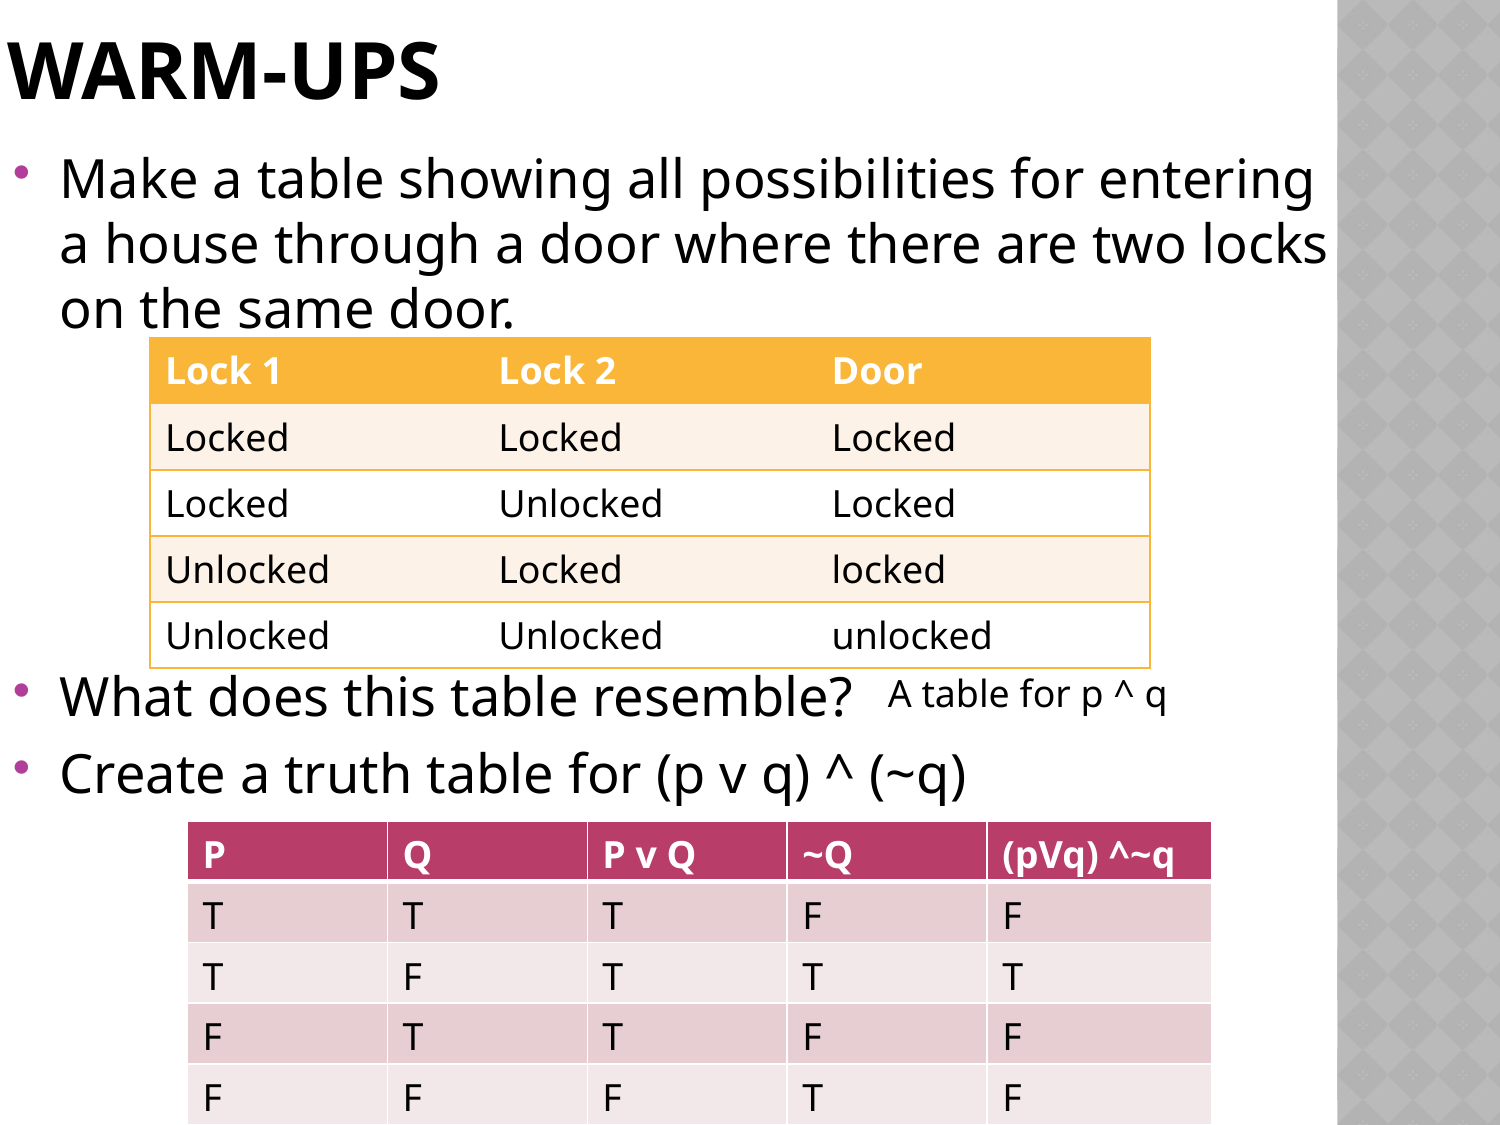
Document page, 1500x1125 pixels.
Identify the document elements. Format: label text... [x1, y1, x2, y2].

table_cell Locked [817, 471, 1149, 535]
table_cell T [788, 1065, 986, 1124]
table_cell Locked [483, 404, 817, 469]
table_cell T [388, 1004, 587, 1063]
table_cell unlocked [817, 603, 1149, 667]
table_cell Locked [151, 471, 483, 535]
table_header Door [817, 338, 1149, 403]
table_cell Locked [483, 537, 817, 601]
table_cell locked [817, 537, 1149, 601]
text_box A table for p ^ q [873, 662, 1183, 723]
table_header (pVq) ^~q [988, 822, 1211, 879]
table_cell Locked [817, 404, 1149, 469]
table_header Q [388, 822, 587, 879]
table_cell F [188, 1004, 387, 1063]
table_cell T [388, 884, 587, 942]
table_cell Locked [151, 404, 483, 469]
table_cell T [588, 884, 786, 942]
table_cell T [188, 884, 387, 942]
table_header ~Q [788, 822, 986, 879]
table_cell F [988, 1004, 1211, 1063]
table_cell T [588, 943, 786, 1002]
table_cell F [188, 1065, 387, 1124]
table_cell F [588, 1065, 786, 1124]
table_header P v Q [588, 822, 786, 879]
table_header Lock 2 [483, 338, 817, 403]
table_cell F [788, 1004, 986, 1063]
table_cell F [988, 1065, 1211, 1124]
table_cell T [788, 943, 986, 1002]
table_cell T [588, 1004, 786, 1063]
table_cell F [988, 884, 1211, 942]
table_cell Unlocked [483, 603, 817, 667]
table_cell F [388, 943, 587, 1002]
list Make a table showing all possibilities for entering a house through a door where there are two locks on the same door. What does this table resemble? Create a truth table for (p v q) ^ (~q) [0, 137, 1375, 1059]
table_cell Unlocked [151, 537, 483, 601]
table_cell F [388, 1065, 587, 1124]
table_cell Unlocked [483, 471, 817, 535]
table_cell F [788, 884, 986, 942]
table_header P [188, 822, 387, 879]
table_header Lock 1 [151, 338, 483, 403]
title Warm-ups [0, 0, 1188, 115]
table_cell Unlocked [151, 603, 483, 667]
table_cell T [188, 943, 387, 1002]
table_cell T [988, 943, 1211, 1002]
